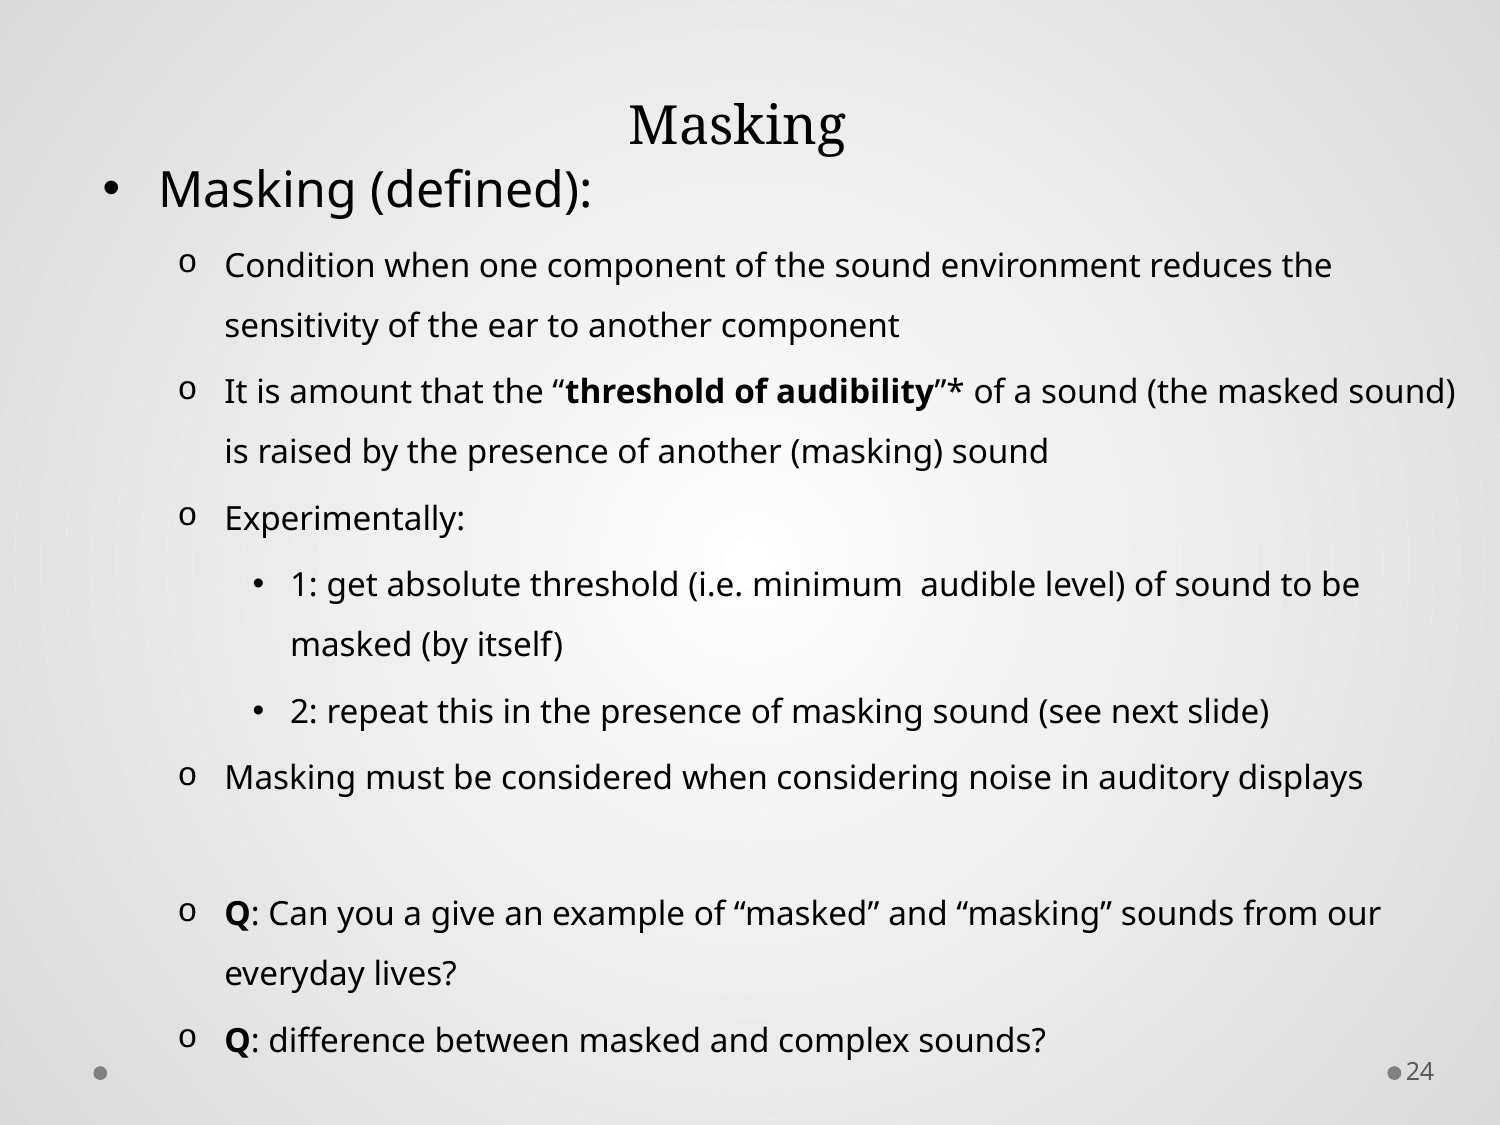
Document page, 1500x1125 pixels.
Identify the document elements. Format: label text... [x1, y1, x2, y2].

list Masking (defined): Condition when one component of the sound environment reduces the sensitivity of the ear to another component It is amount that the “threshold of audibility”* of a sound (the masked sound) is raised by the presence of another (masking) sound Experimentally: 1: get absolute threshold (i.e. minimum audible level) of sound to be masked (by itself) 2: repeat this in the presence of masking sound (see next slide) Masking must be considered when considering noise in auditory displays Q: Can you a give an example of “masked” and “masking” sounds from our everyday lives? Q: difference between masked and complex sounds? [87, 149, 1475, 1125]
title Masking [62, 62, 1413, 163]
slide_number 24 [1401, 1042, 1494, 1103]
